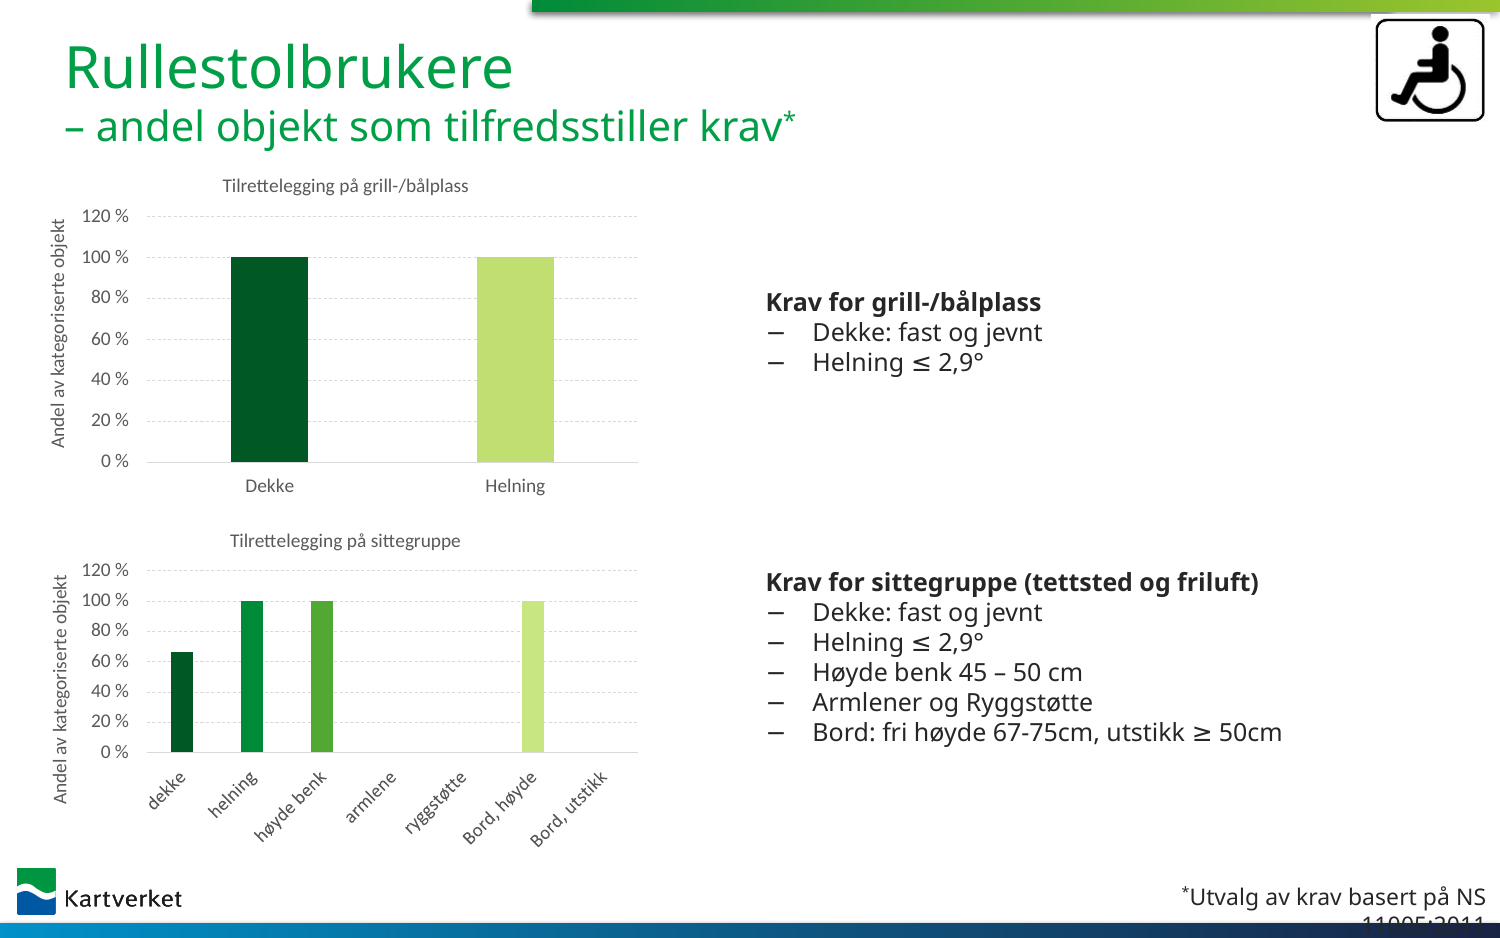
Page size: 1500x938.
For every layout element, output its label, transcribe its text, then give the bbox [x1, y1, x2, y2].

picture [1371, 13, 1491, 127]
text_box Rullestolbrukere – andel objekt som tilfredsstiller krav* [49, 14, 1431, 158]
text_box Krav for sittegruppe (tettsted og friluft) Dekke: fast og jevnt Helning ≤ 2,9° Høyde benk 45 – 50 cm Armlener og Ryggstøtte Bord: fri høyde 67-75cm, utstikk ≥ 50cm [750, 559, 1500, 754]
picture [41, 520, 650, 859]
picture [41, 166, 650, 505]
text_box *Utvalg av krav basert på NS 11005:2011 [1068, 873, 1500, 938]
text_box Krav for grill-/bålplass Dekke: fast og jevnt Helning ≤ 2,9° [750, 279, 1452, 384]
